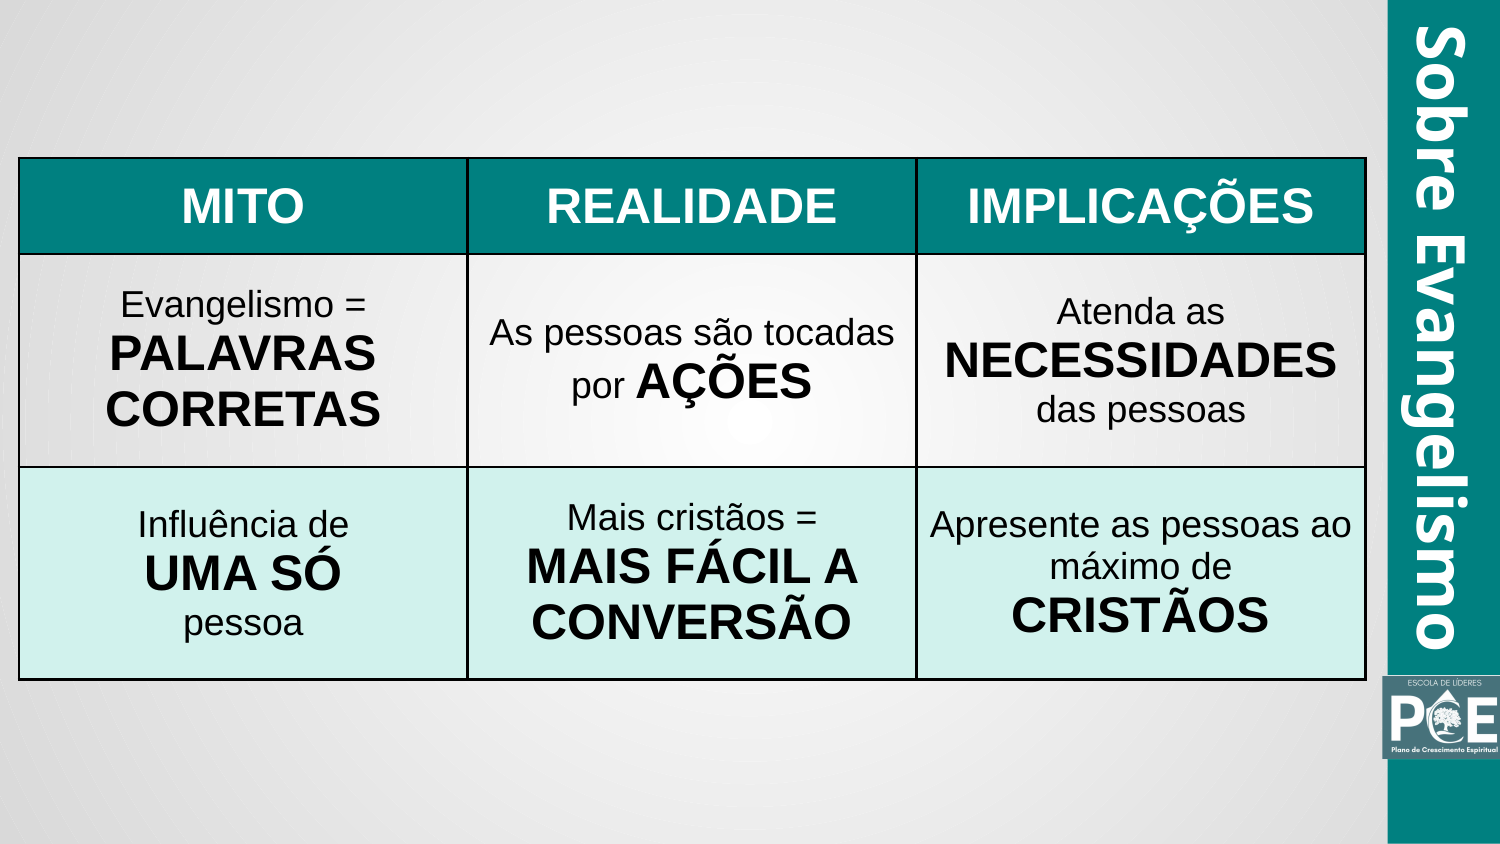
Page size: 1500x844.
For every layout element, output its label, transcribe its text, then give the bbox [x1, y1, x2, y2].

table_header REALIDADE [469, 159, 915, 253]
table_cell Mais cristãos = MAIS FÁCIL A CONVERSÃO [469, 468, 915, 678]
picture [1382, 675, 1500, 759]
table_header MITO [20, 159, 466, 253]
table_cell Apresente as pessoas ao máximo de CRISTÃOS [918, 468, 1364, 678]
table_cell Influência de UMA SÓ pessoa [20, 468, 466, 678]
table_cell Evangelismo = PALAVRAS CORRETAS [20, 255, 466, 466]
text_box Sobre Evangelismo [1397, 17, 1492, 660]
table_cell As pessoas são tocadas por AÇÕES [469, 255, 915, 466]
table_cell Atenda as NECESSIDADES das pessoas [918, 255, 1364, 466]
table_header IMPLICAÇÕES [918, 159, 1364, 253]
